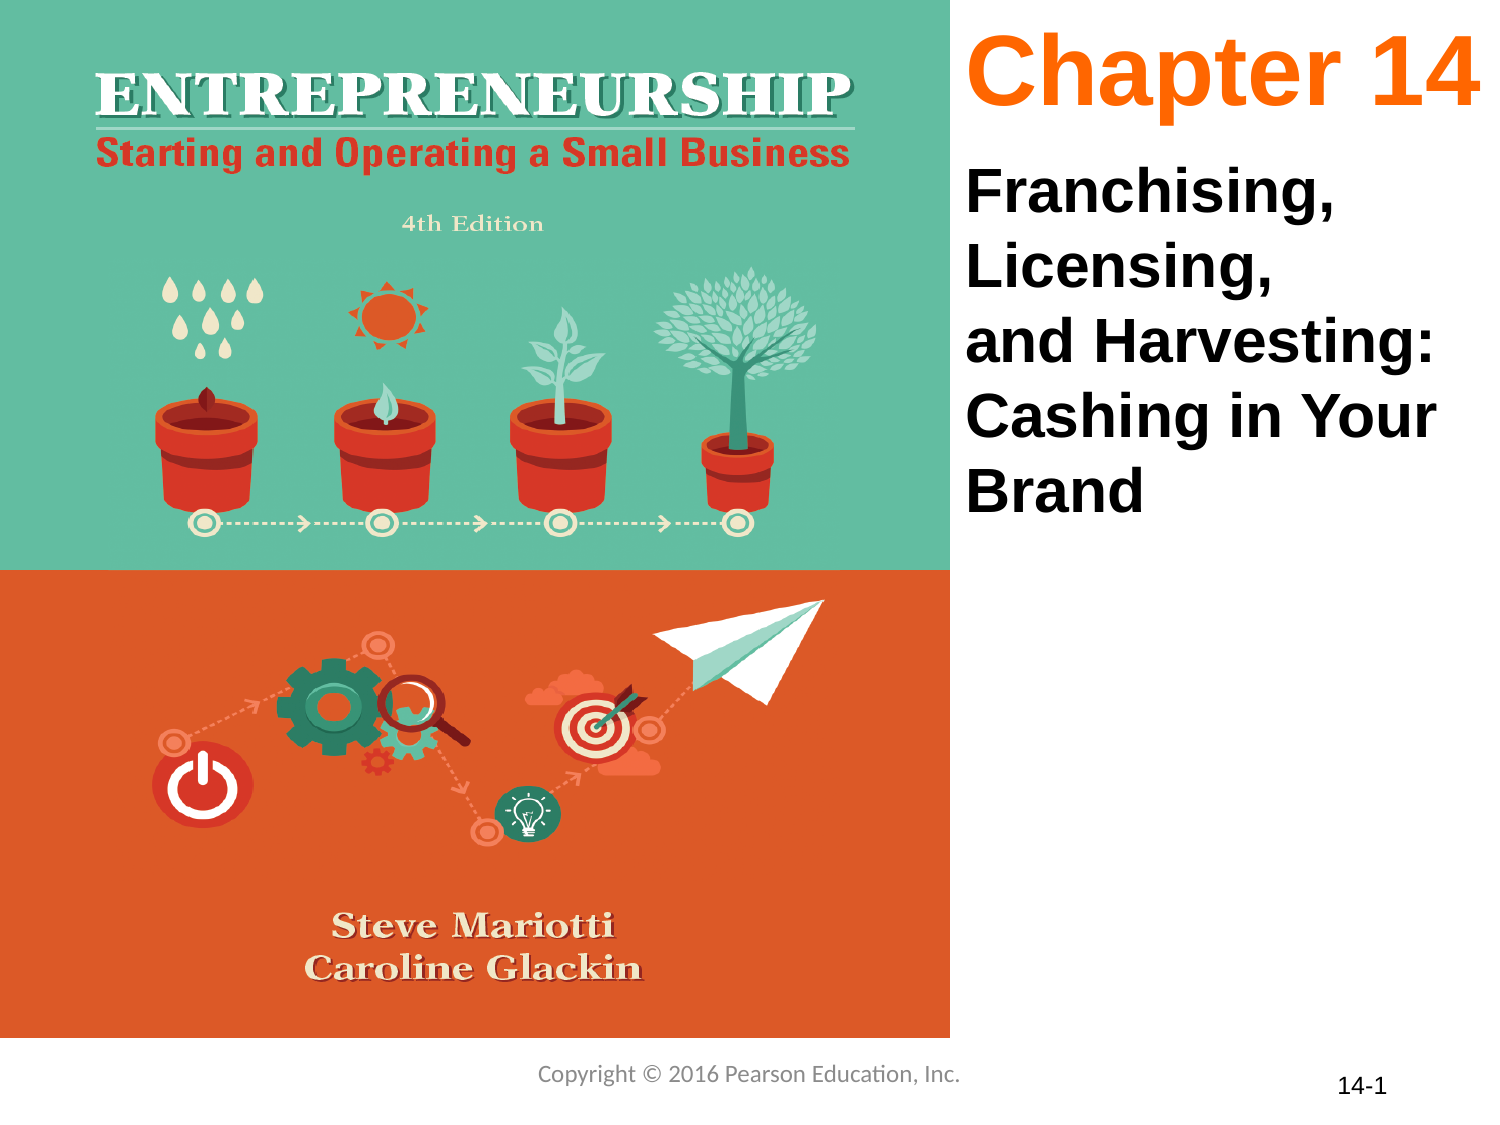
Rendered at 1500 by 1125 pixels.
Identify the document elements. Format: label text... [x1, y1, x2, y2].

footer Copyright © 2016 Pearson Education, Inc. [512, 1042, 988, 1103]
picture [0, 0, 951, 1038]
title Chapter 14 Franchising, Licensing, and Harvesting: Cashing in Your Brand [951, 0, 1500, 533]
